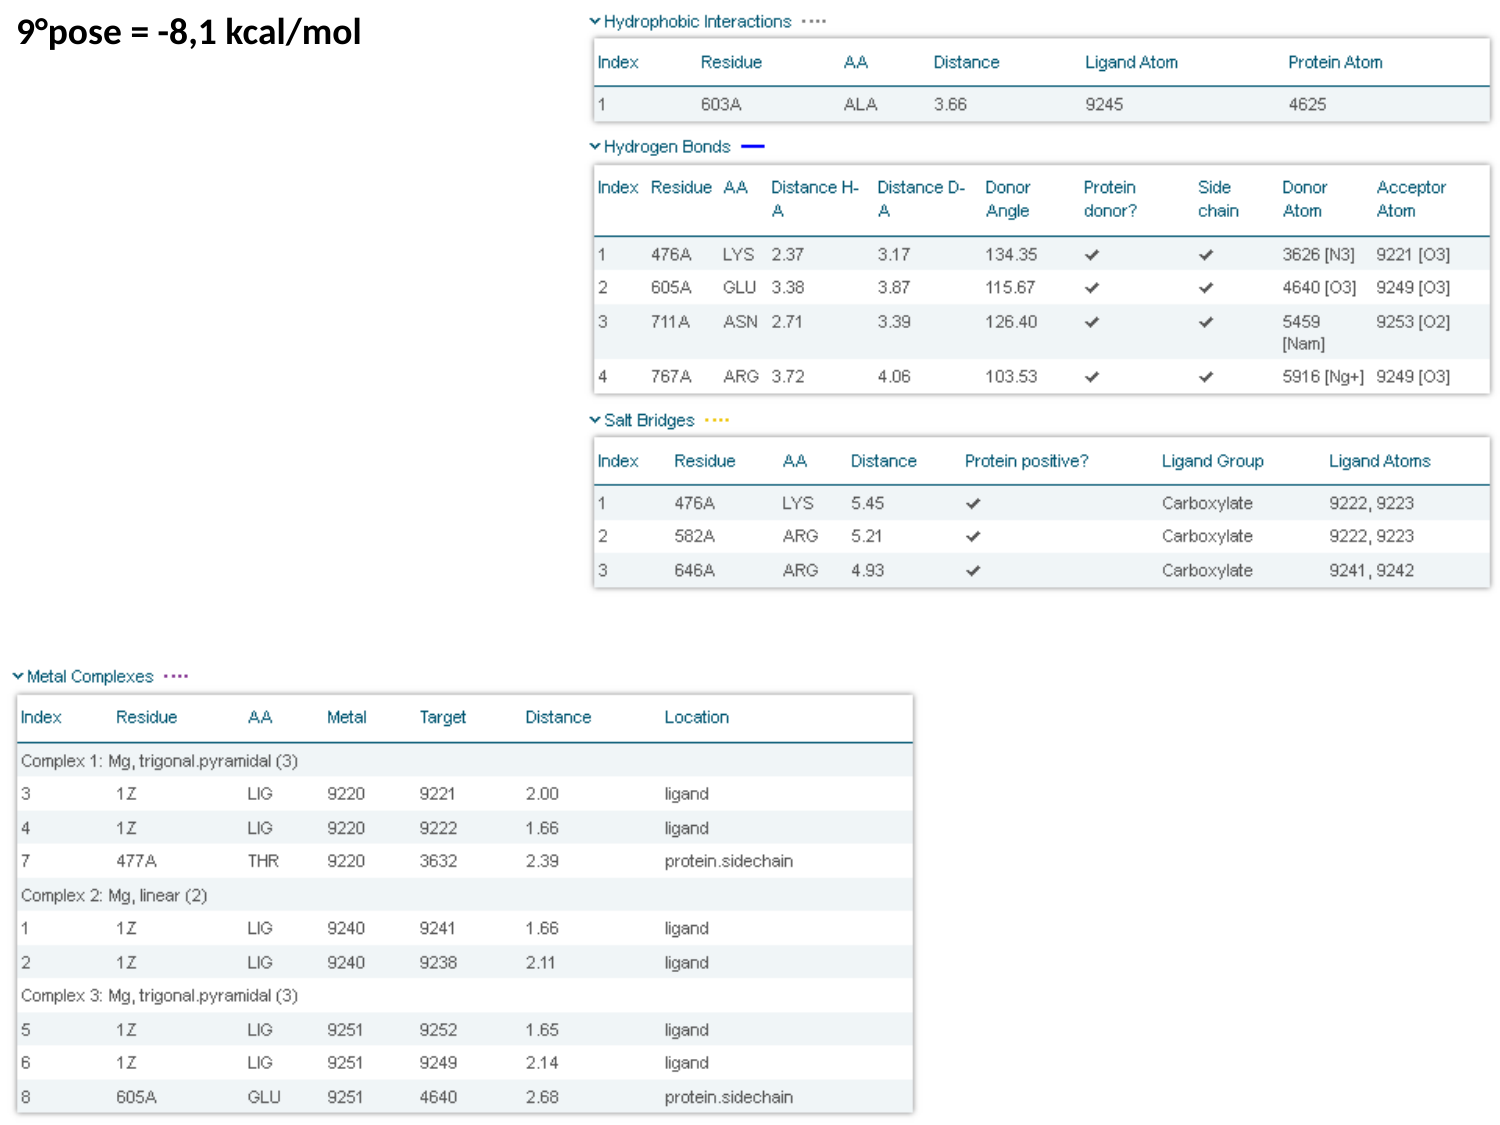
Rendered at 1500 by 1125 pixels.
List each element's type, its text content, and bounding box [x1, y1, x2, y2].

text_box 9°pose = -8,1 kcal/mol [1, 0, 378, 60]
picture [578, 0, 1500, 603]
picture [0, 661, 928, 1125]
